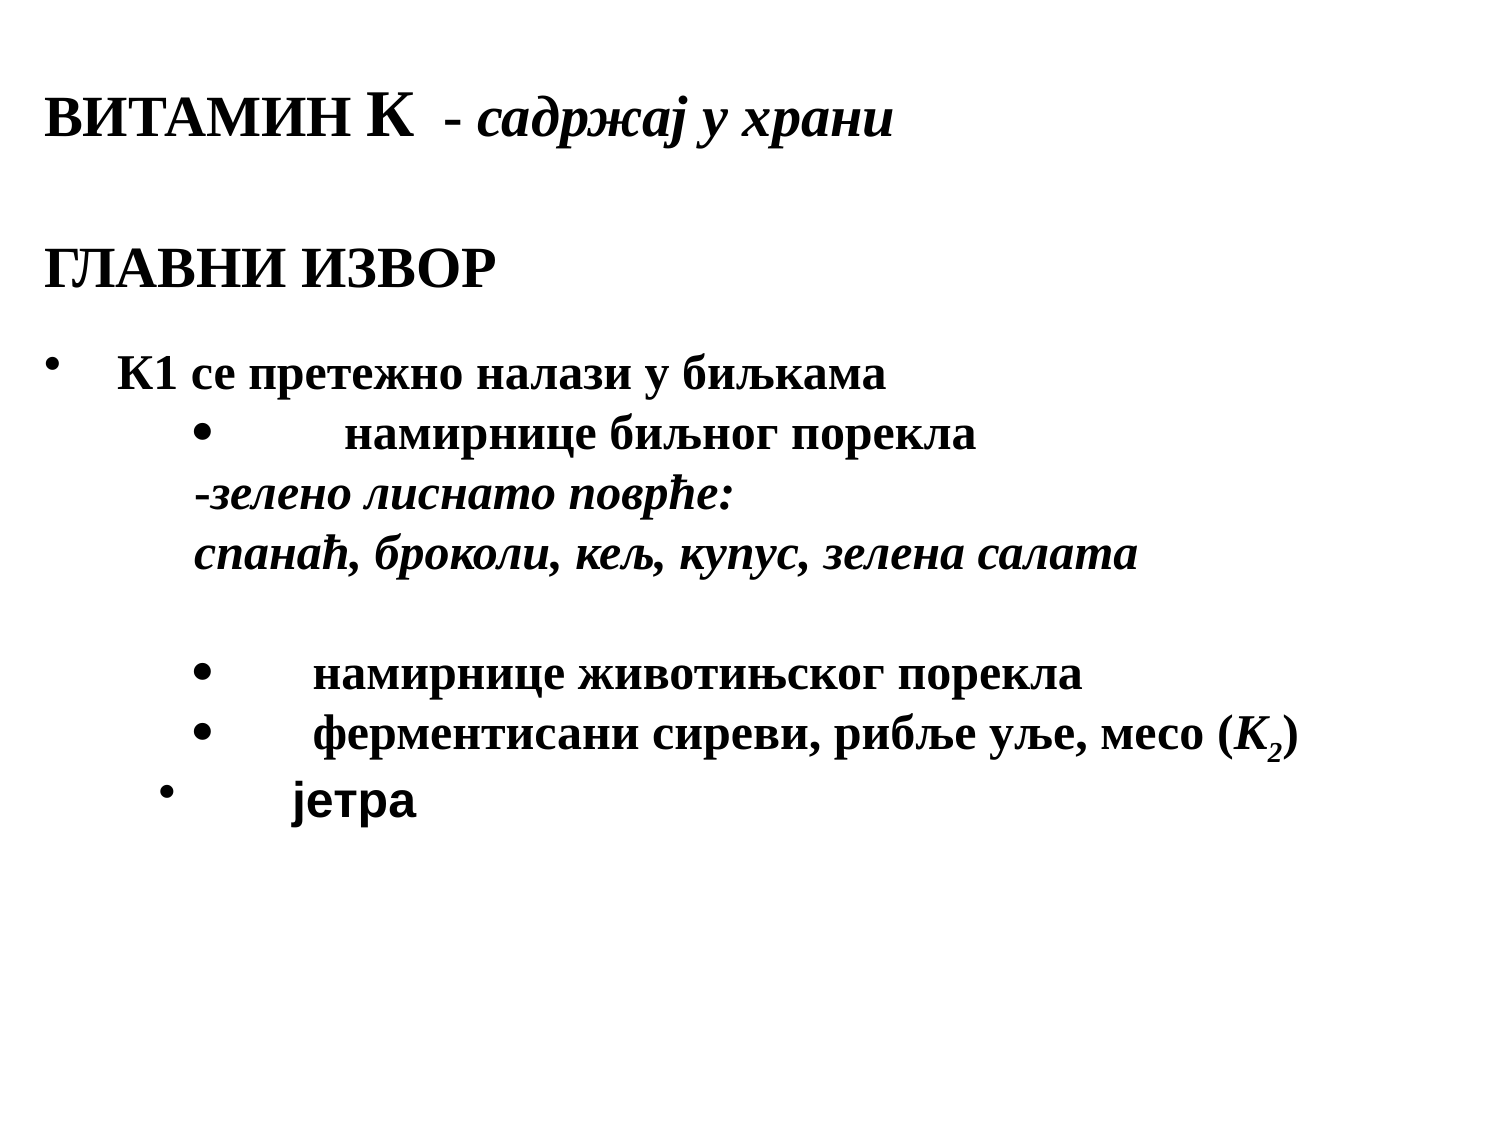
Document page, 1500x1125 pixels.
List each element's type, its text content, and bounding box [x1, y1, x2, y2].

text_box ВИТАМИН К - садржај у храни ГЛАВНИ ИЗВОР К1 се претежно налази у биљкама · намирнице биљног порекла -зелено лиснато поврће: спанаћ, броколи, кељ, купус, зелена салата · намирнице животињског порекла · ферментисани сиреви, рибље уље, месо (К2) јетра [29, 62, 1500, 836]
